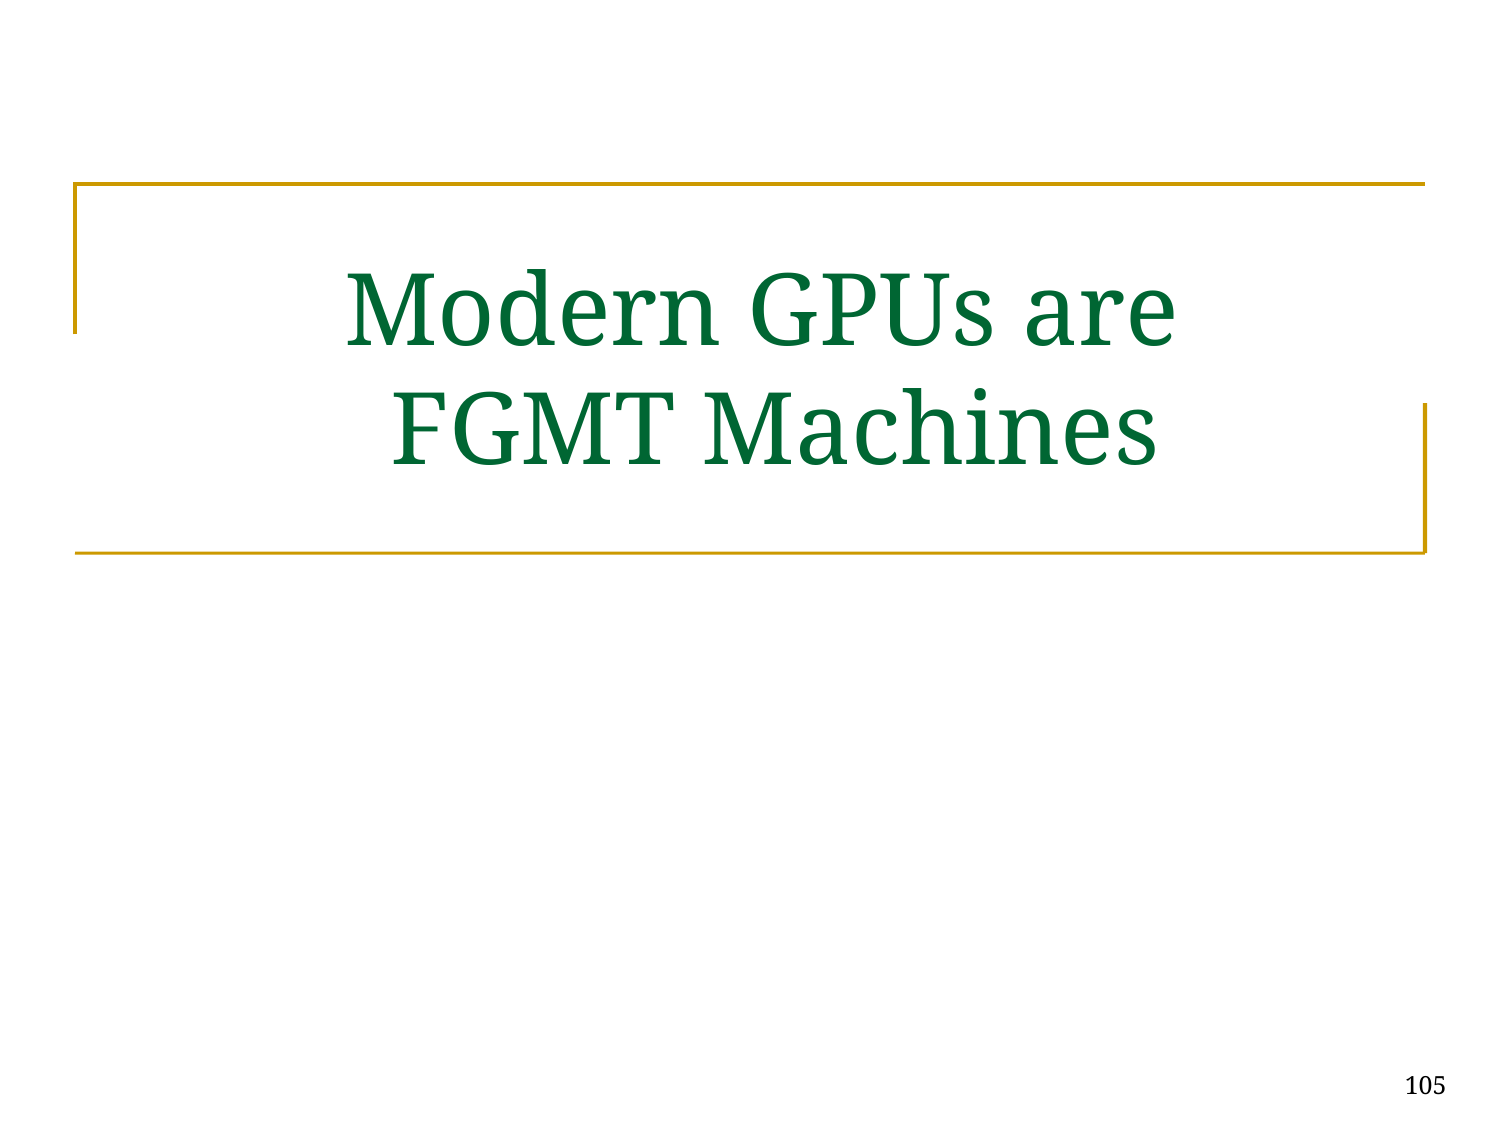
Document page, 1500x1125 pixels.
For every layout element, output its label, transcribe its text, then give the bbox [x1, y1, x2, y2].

title Modern GPUs are FGMT Machines [112, 237, 1438, 525]
slide_number 105 [1111, 1036, 1462, 1112]
